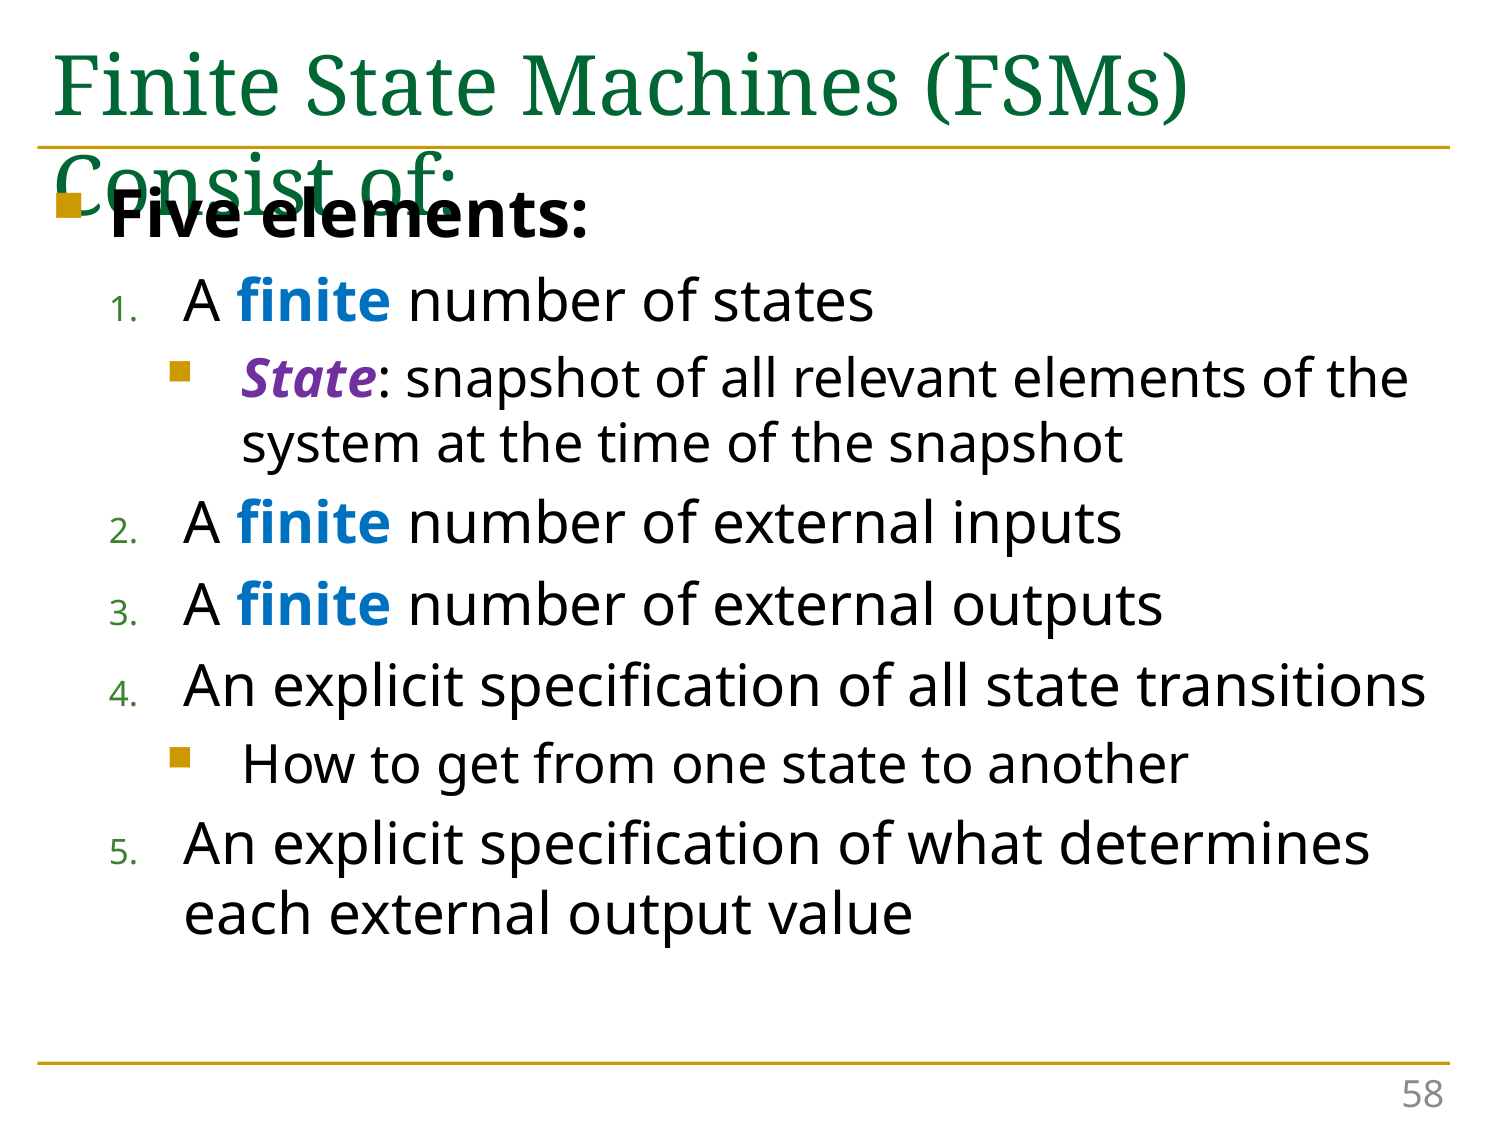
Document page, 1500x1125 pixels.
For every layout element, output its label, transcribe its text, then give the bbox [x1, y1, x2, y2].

list Five elements: A finite number of states State: snapshot of all relevant elements of the system at the time of the snapshot A finite number of external inputs A finite number of external outputs An explicit specification of all state transitions How to get from one state to another An explicit specification of what determines each external output value [37, 163, 1450, 1016]
slide_number 58 [1121, 1066, 1460, 1125]
title Finite State Machines (FSMs) Consist of: [37, 24, 1450, 163]
